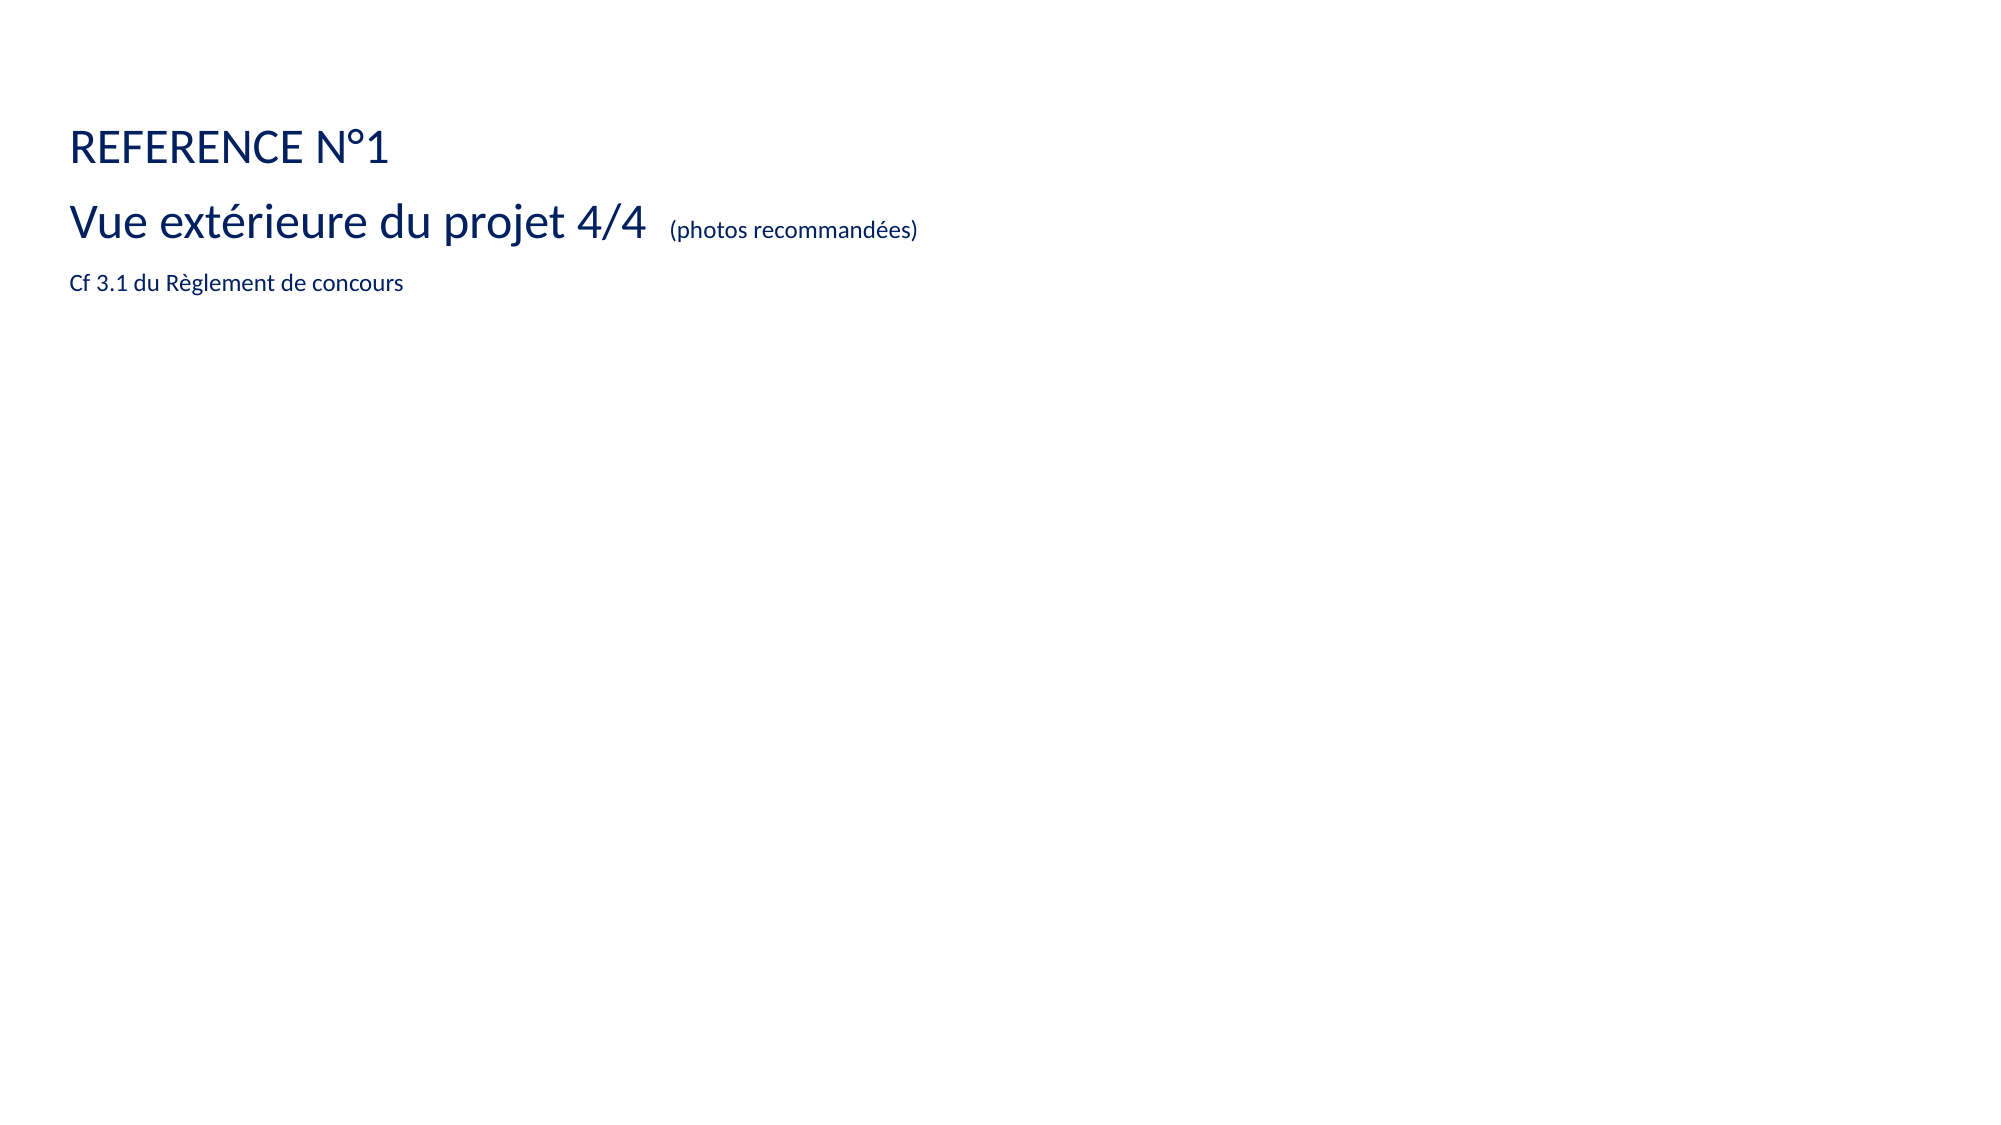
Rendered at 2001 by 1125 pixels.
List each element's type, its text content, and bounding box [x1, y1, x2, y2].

subtitle REFERENCE N°1 Vue extérieure du projet 4/4 (photos recommandées) Cf 3.1 du Règlement de concours [54, 112, 1555, 385]
